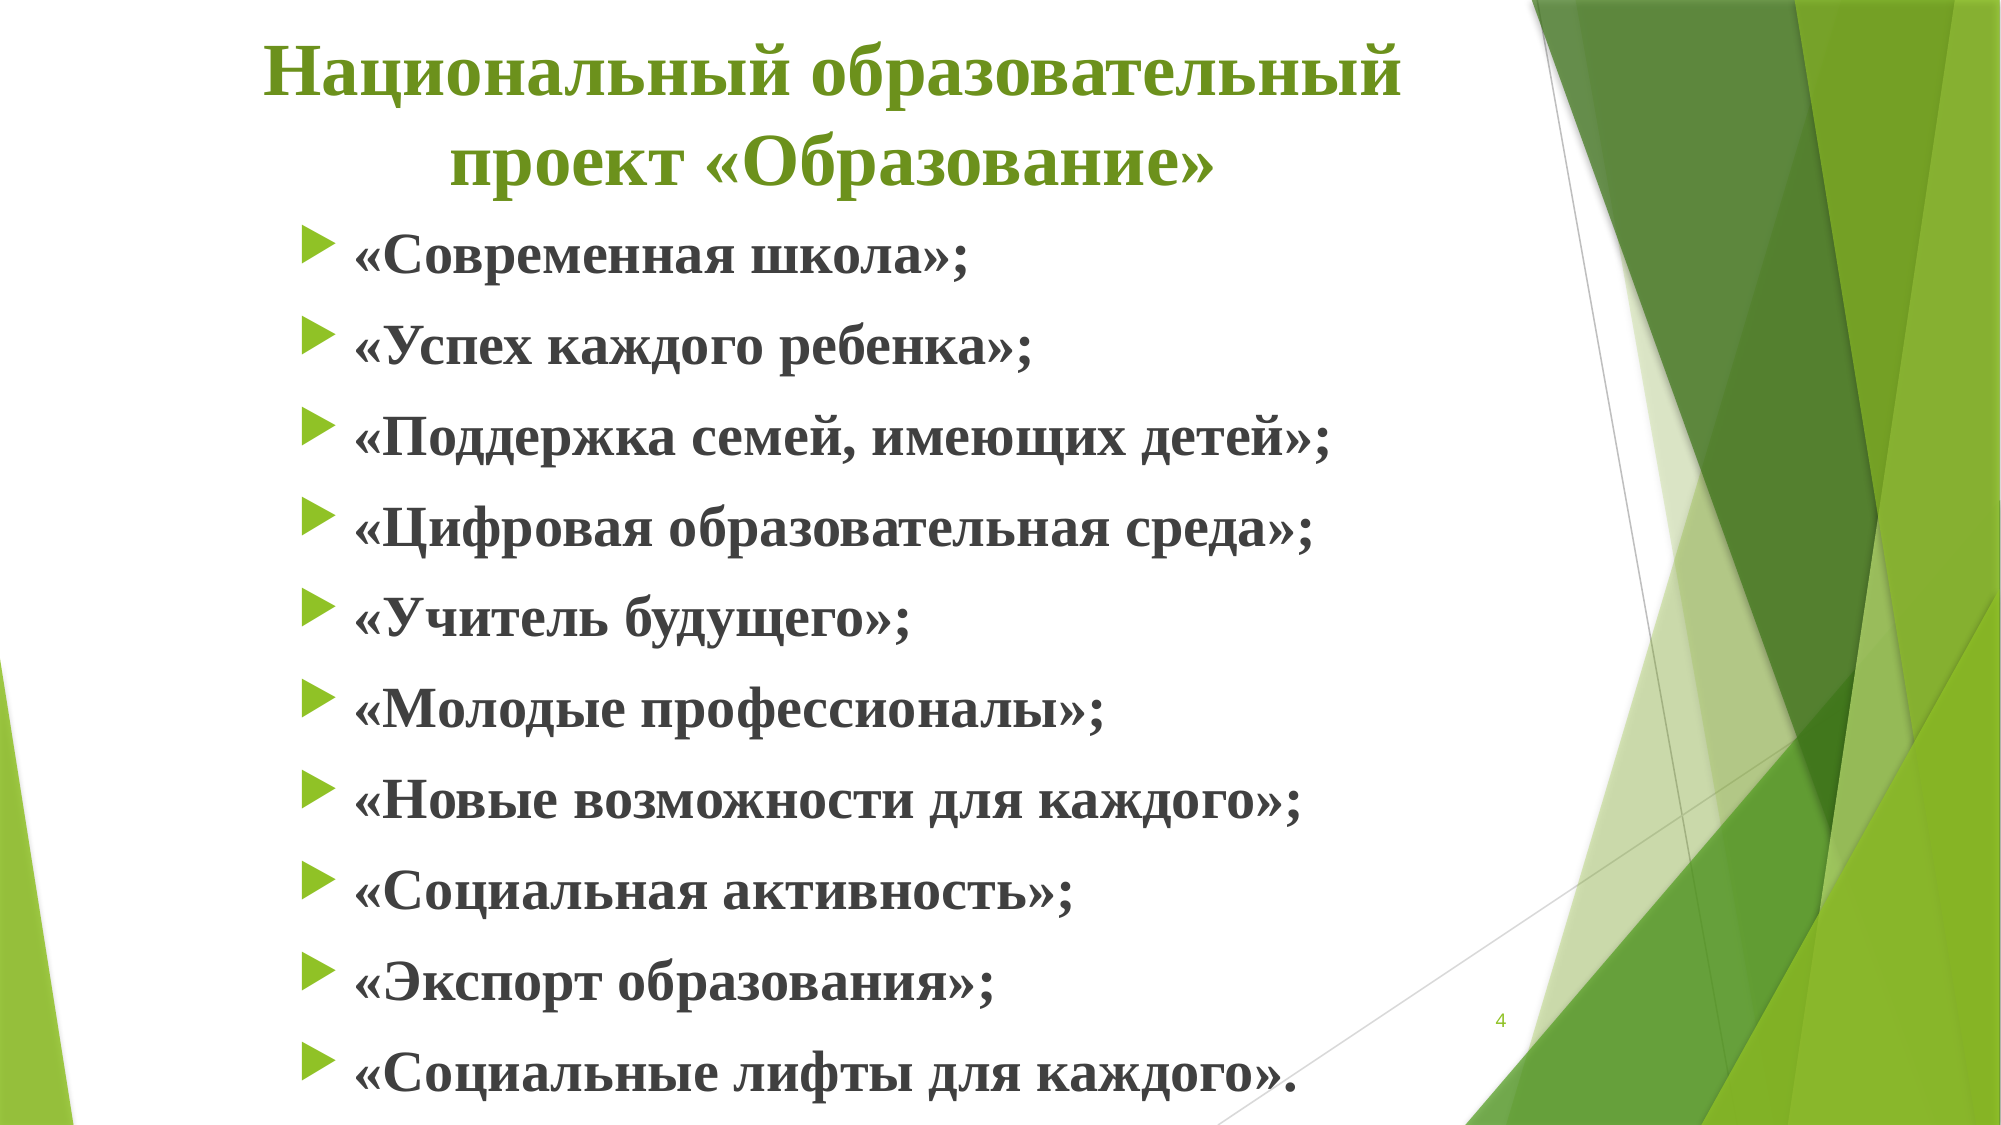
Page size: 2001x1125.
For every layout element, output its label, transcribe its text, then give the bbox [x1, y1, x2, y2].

list «Современная школа»; «Успех каждого ребенка»; «Поддержка семей, имеющих детей»; «Цифровая образовательная среда»; «Учитель будущего»; «Молодые профессионалы»; «Новые возможности для каждого»; «Социальная активность»; «Экспорт образования»; «Социальные лифты для каждого». [282, 207, 1466, 1125]
slide_number 4 [1409, 991, 1522, 1051]
title Национальный образовательный проект «Образование» [201, 12, 1466, 288]
